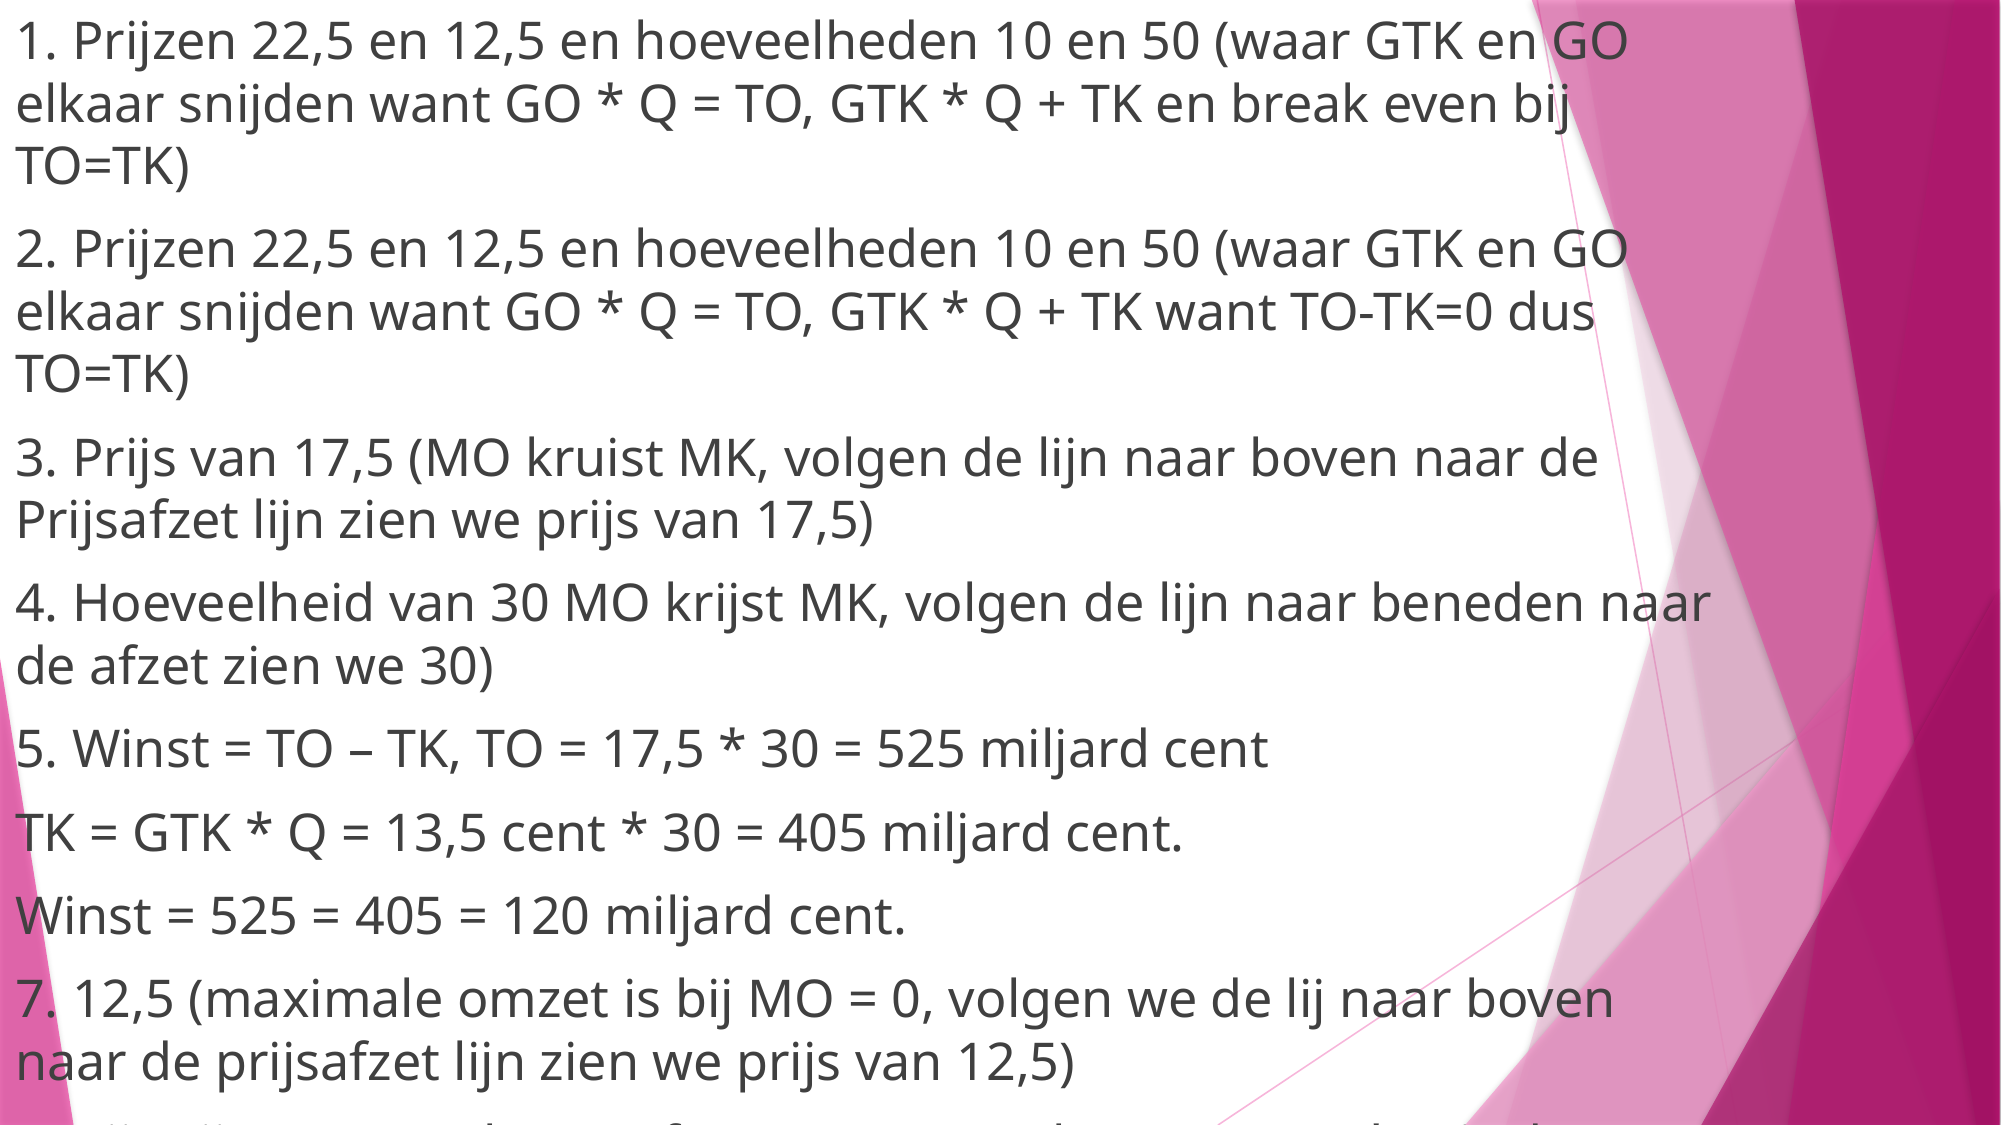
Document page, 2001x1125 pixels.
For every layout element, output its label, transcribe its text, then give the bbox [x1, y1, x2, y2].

list 1. Prijzen 22,5 en 12,5 en hoeveelheden 10 en 50 (waar GTK en GO elkaar snijden want GO * Q = TO, GTK * Q + TK en break even bij TO=TK) 2. Prijzen 22,5 en 12,5 en hoeveelheden 10 en 50 (waar GTK en GO elkaar snijden want GO * Q = TO, GTK * Q + TK want TO-TK=0 dus TO=TK) 3. Prijs van 17,5 (MO kruist MK, volgen de lijn naar boven naar de Prijsafzet lijn zien we prijs van 17,5) 4. Hoeveelheid van 30 MO krijst MK, volgen de lijn naar beneden naar de afzet zien we 30) 5. Winst = TO – TK, TO = 17,5 * 30 = 525 miljard cent TK = GTK * Q = 13,5 cent * 30 = 405 miljard cent. Winst = 525 = 405 = 120 miljard cent. 7. 12,5 (maximale omzet is bij MO = 0, volgen we de lij naar boven naar de prijsafzet lijn zien we prijs van 12,5) 8. Bij prijs van 12,5 hoort afzet van 50. totale omzet = P * Q is dus 12,5 * 50 = 625 miljard cent. [0, 0, 1737, 992]
